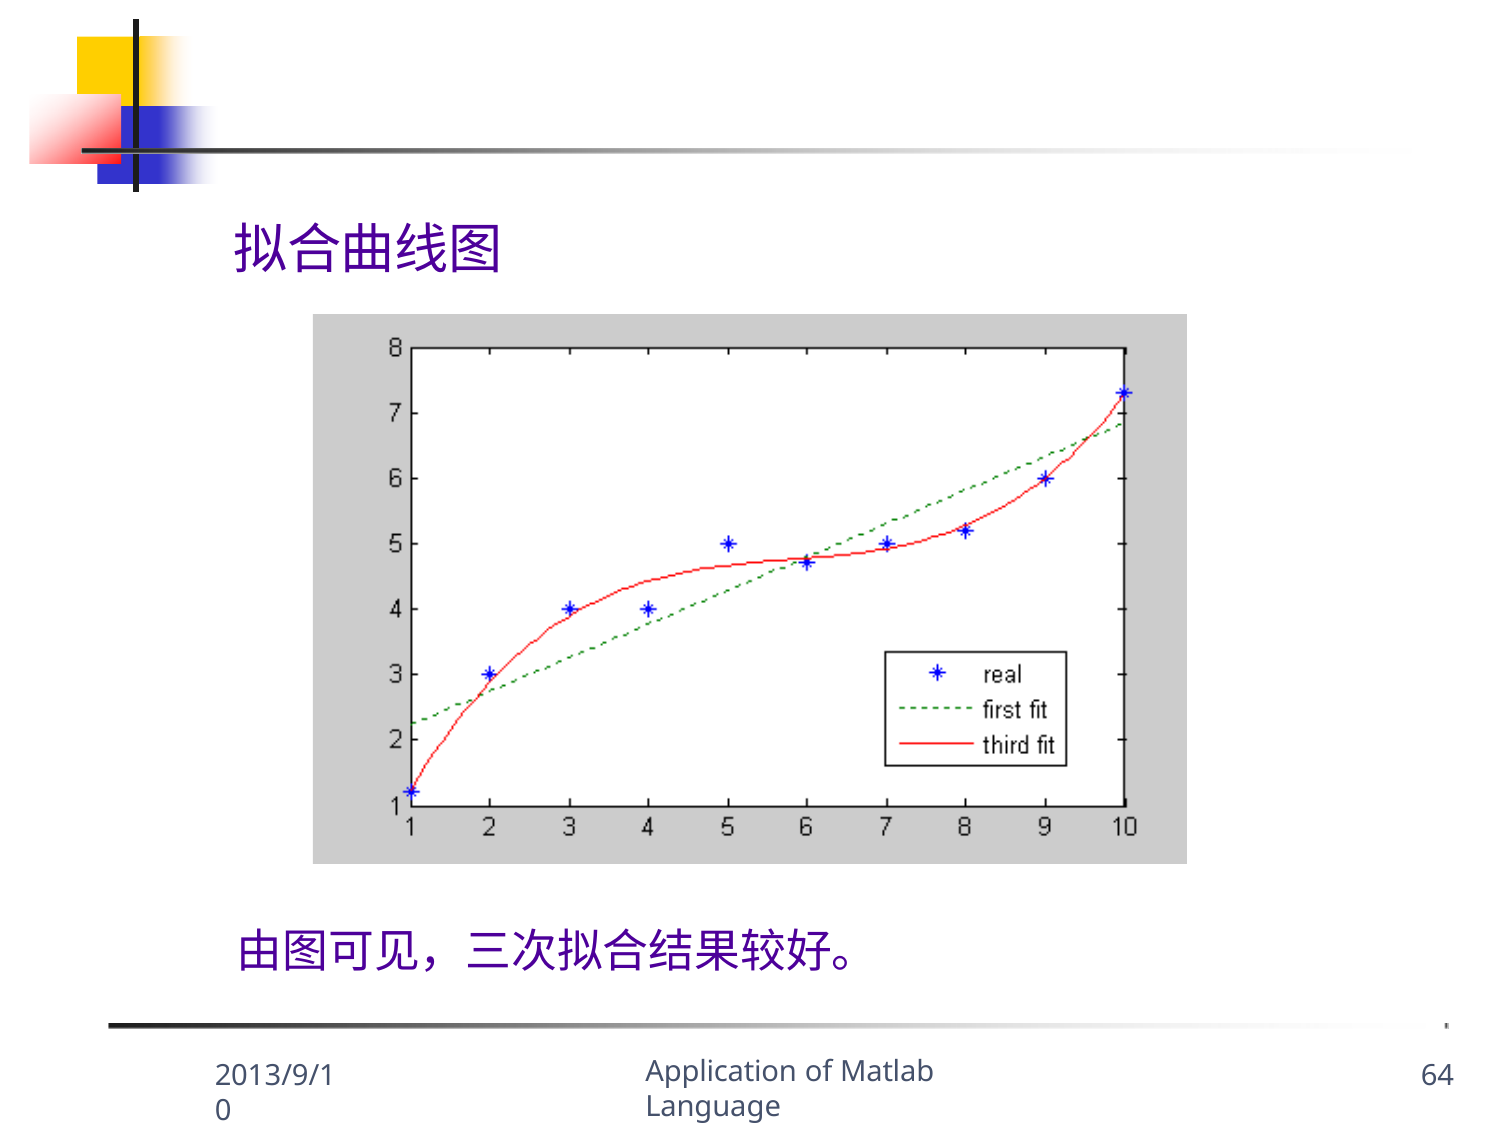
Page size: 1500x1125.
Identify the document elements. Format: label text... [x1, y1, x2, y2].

text_box 拟合曲线图 [231, 214, 507, 280]
footer 2013/9/10 [212, 1056, 351, 1125]
slide_number 64 [1400, 1056, 1457, 1125]
picture [29, 36, 1431, 184]
picture [108, 1023, 1458, 1029]
text_box 由图可见，三次拟合结果较好。 [234, 921, 882, 977]
text_box [312, 314, 1187, 865]
slide_number Application of Matlab Language [643, 1051, 987, 1125]
